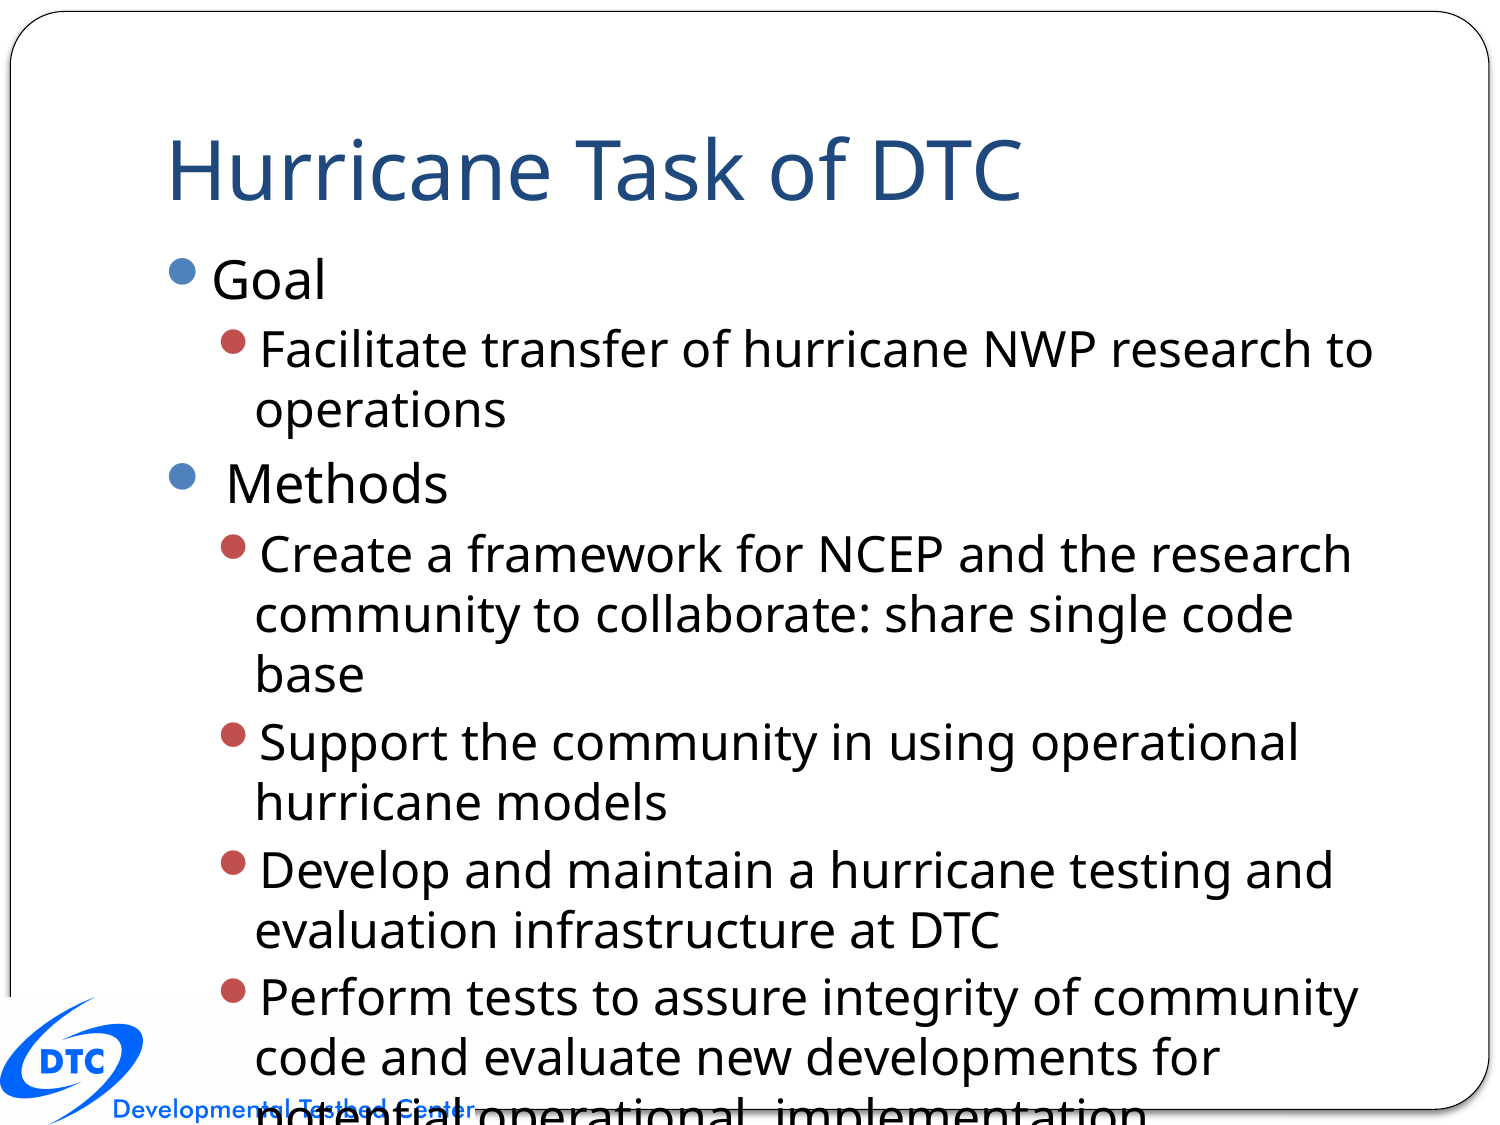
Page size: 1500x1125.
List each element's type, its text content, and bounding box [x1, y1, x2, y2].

picture [0, 997, 475, 1125]
list Goal Facilitate transfer of hurricane NWP research to operations Methods Create a framework for NCEP and the research community to collaborate: share single code base Support the community in using operational hurricane models Develop and maintain a hurricane testing and evaluation infrastructure at DTC Perform tests to assure integrity of community code and evaluate new developments for potential operational implementation [149, 237, 1426, 988]
title Hurricane Task of DTC [149, 44, 1426, 233]
